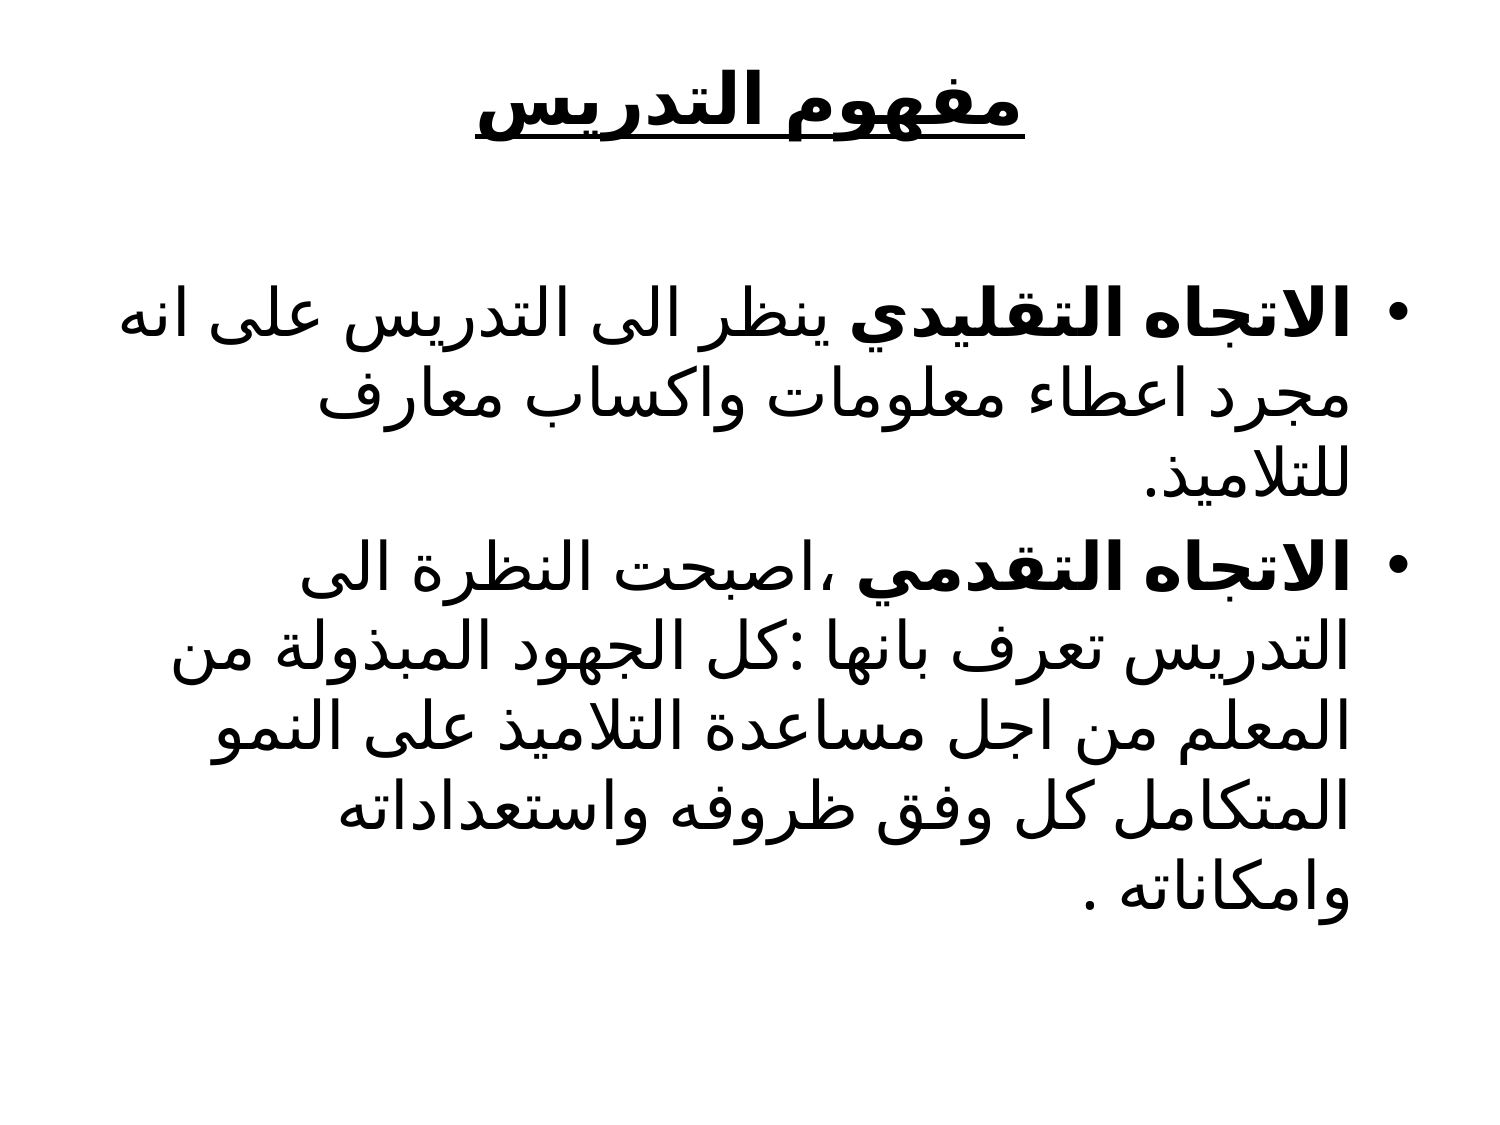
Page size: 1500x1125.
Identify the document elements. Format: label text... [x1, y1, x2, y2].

list الاتجاه التقليدي ينظر الى التدريس على انه مجرد اعطاء معلومات واكساب معارف للتلاميذ. الاتجاه التقدمي ،اصبحت النظرة الى التدريس تعرف بانها :كل الجهود المبذولة من المعلم من اجل مساعدة التلاميذ على النمو المتكامل كل وفق ظروفه واستعداداته وامكاناته . [75, 262, 1425, 1005]
title مفهوم التدريس [75, 45, 1425, 233]
